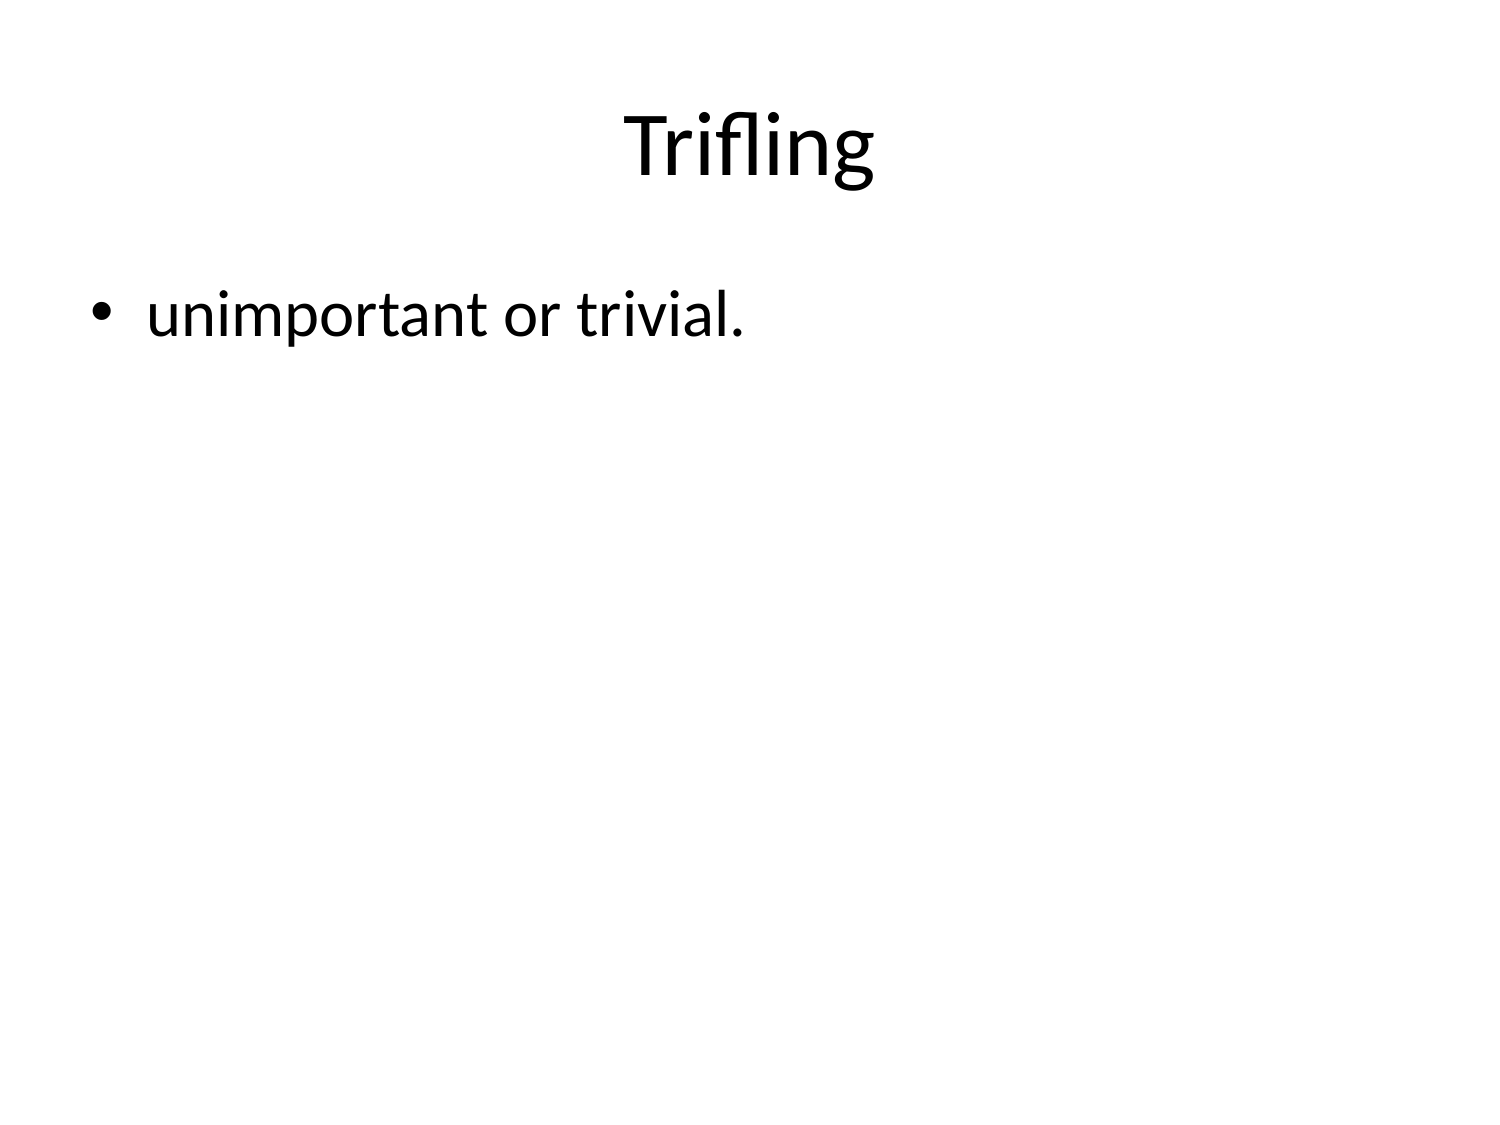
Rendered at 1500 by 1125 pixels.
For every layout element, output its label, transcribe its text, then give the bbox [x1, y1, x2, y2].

list unimportant or trivial. [75, 262, 1425, 1005]
title Trifling [75, 45, 1425, 233]
